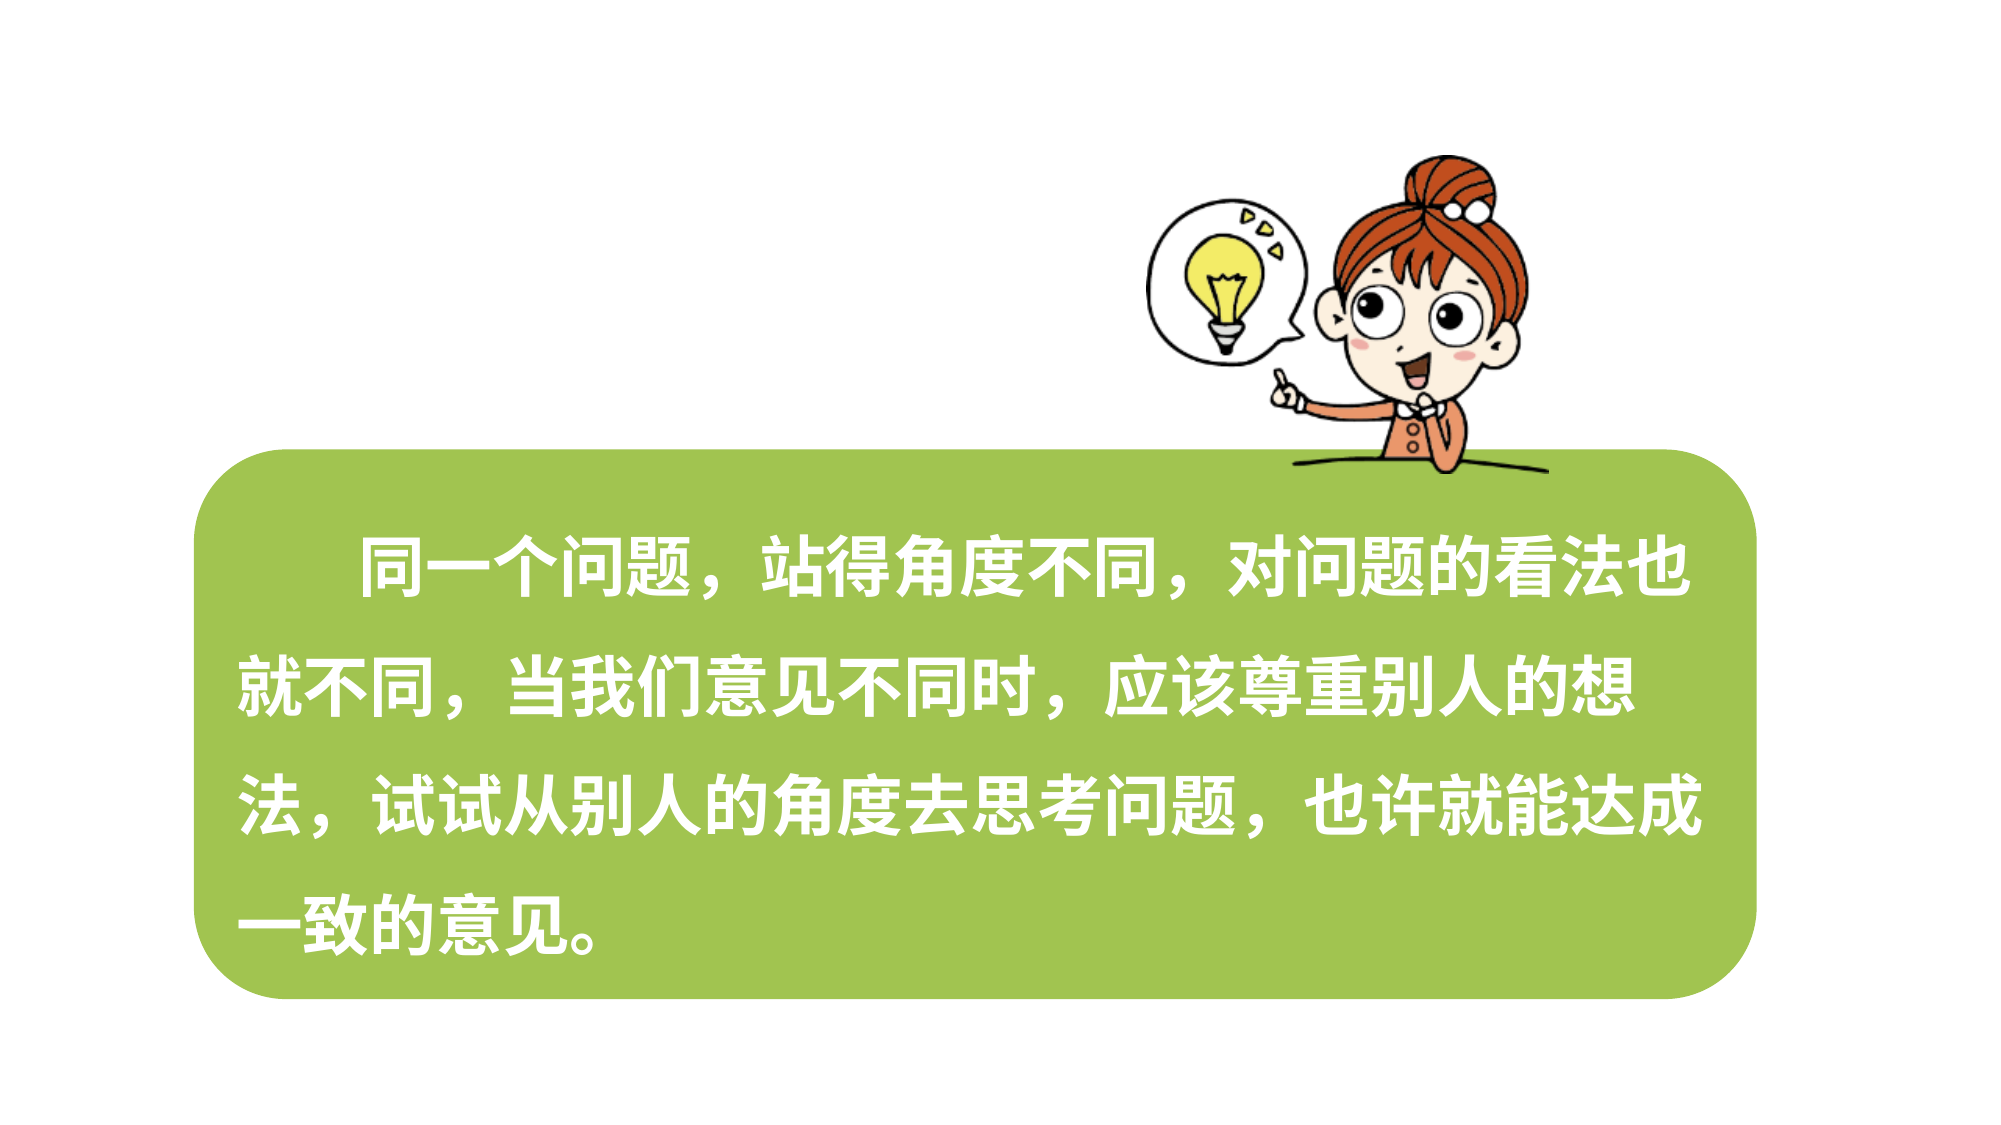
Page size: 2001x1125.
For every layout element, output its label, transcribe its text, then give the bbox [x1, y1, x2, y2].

text_box 同一个问题，站得角度不同，对问题的看法也就不同，当我们意见不同时，应该尊重别人的想法，试试从别人的角度去思考问题，也许就能达成一致的意见。 [194, 450, 1756, 999]
picture [1146, 155, 1549, 474]
